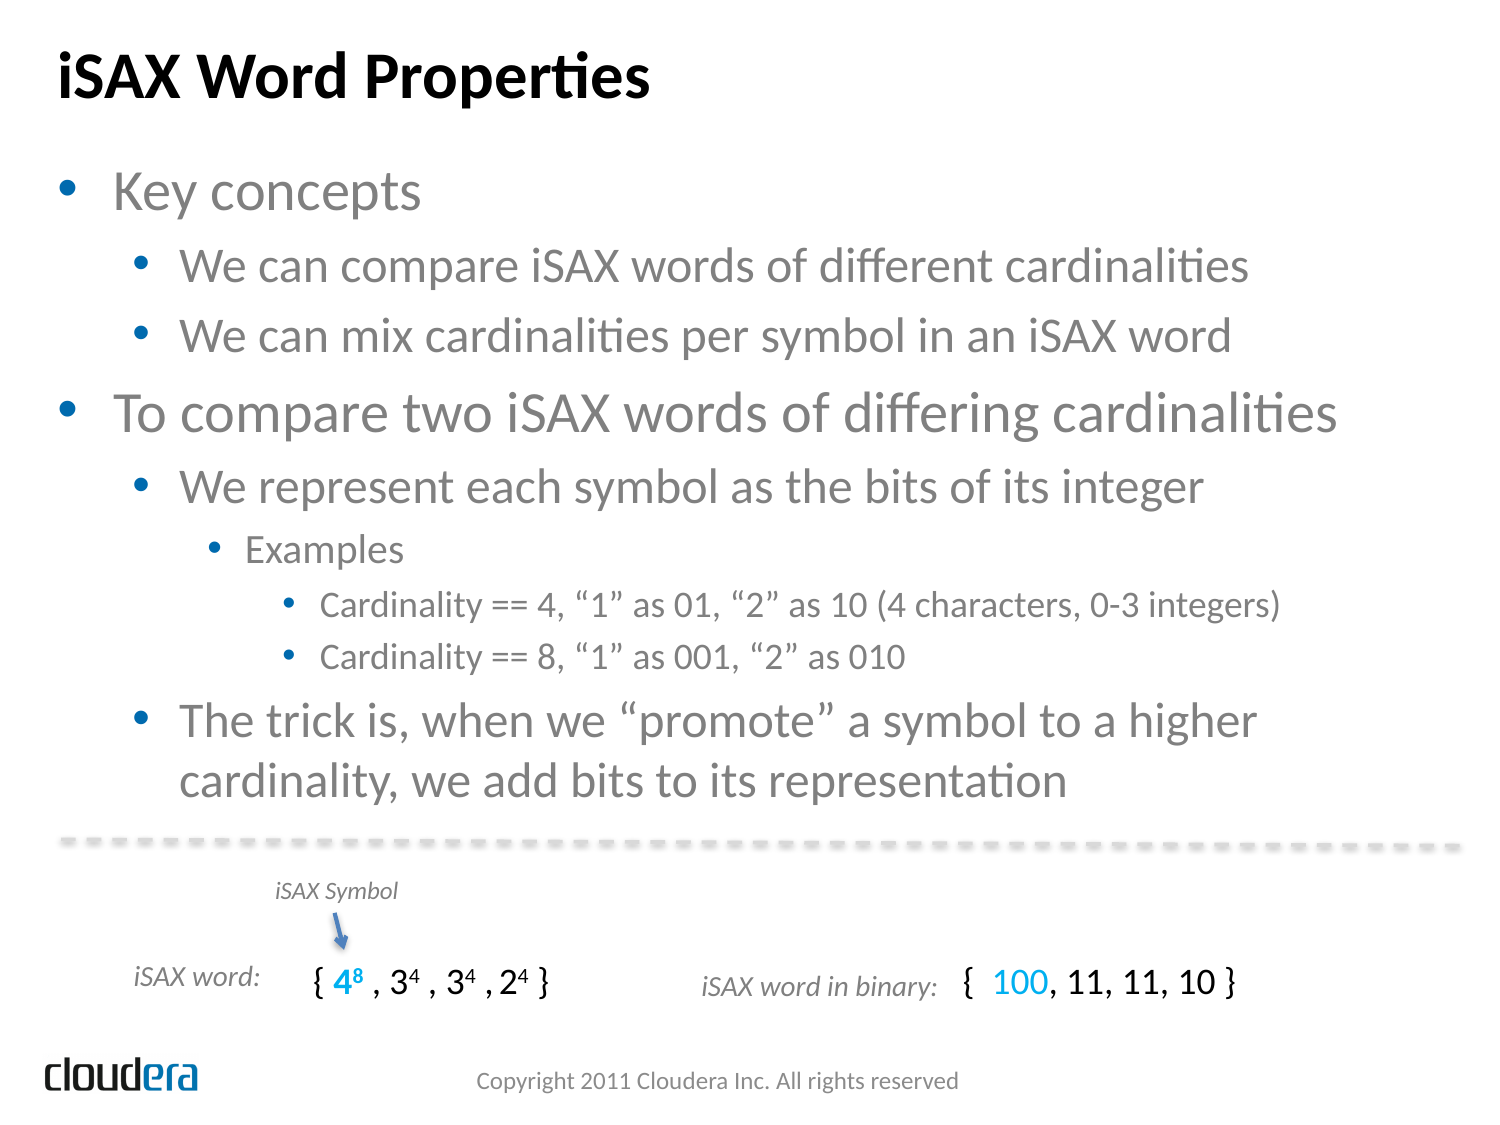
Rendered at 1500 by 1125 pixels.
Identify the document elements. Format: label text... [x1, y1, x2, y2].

text_box iSAX word in binary: [686, 959, 969, 1010]
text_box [320, 926, 358, 937]
text_box iSAX word: [118, 949, 299, 1000]
title iSAX Word Properties [42, 0, 715, 144]
picture [42, 1053, 199, 1094]
text_box { 100, 11, 11, 10 } [948, 949, 1274, 1010]
text_box iSAX Symbol [260, 867, 490, 913]
footer Copyright 2011 Cloudera Inc. All rights reserved [375, 1063, 1063, 1096]
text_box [60, 839, 1462, 846]
list Key concepts We can compare iSAX words of different cardinalities We can mix cardinalities per symbol in an iSAX word To compare two iSAX words of differing cardinalities We represent each symbol as the bits of its integer Examples Cardinality == 4, “1” as 01, “2” as 10 (4 characters, 0-3 integers) Cardinality == 8, “1” as 001, “2” as 010 The trick is, when we “promote” a symbol to a higher cardinality, we add bits to its representation [42, 144, 1461, 846]
text_box { 48 , 34 , 34 , 24 } [298, 949, 597, 1010]
